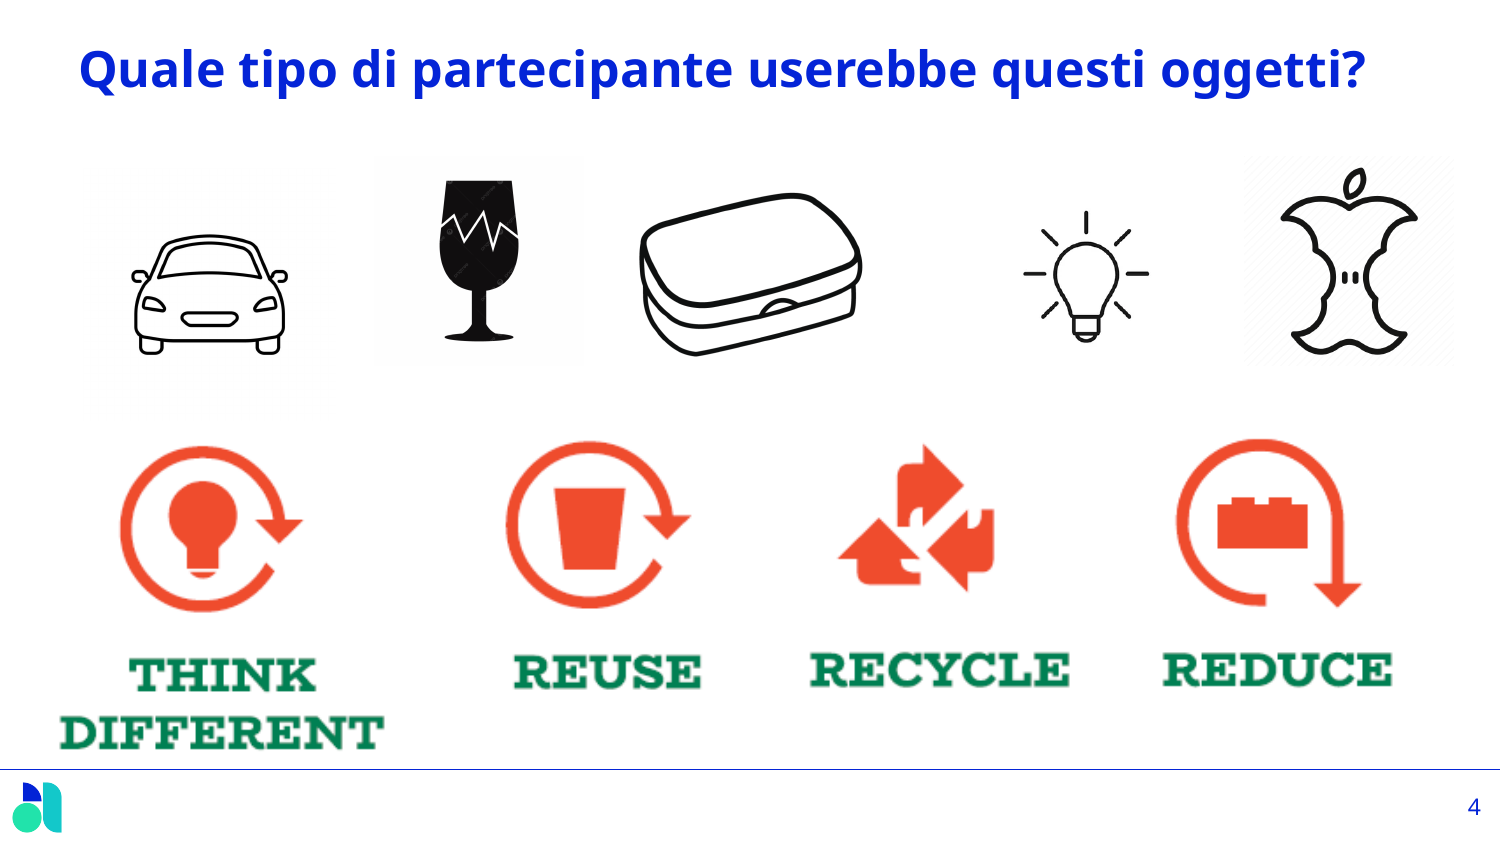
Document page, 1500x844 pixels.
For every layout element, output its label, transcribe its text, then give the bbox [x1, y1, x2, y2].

slide_number ‹#› [1406, 777, 1497, 839]
text_box Quale tipo di partecipante userebbe questi oggetti? [63, 22, 1437, 113]
picture [373, 156, 584, 366]
picture [1149, 436, 1407, 697]
picture [1244, 156, 1455, 366]
picture [992, 184, 1181, 366]
picture [10, 781, 64, 834]
picture [50, 436, 391, 767]
picture [636, 184, 864, 366]
picture [83, 168, 337, 421]
picture [462, 435, 734, 697]
picture [805, 436, 1078, 697]
